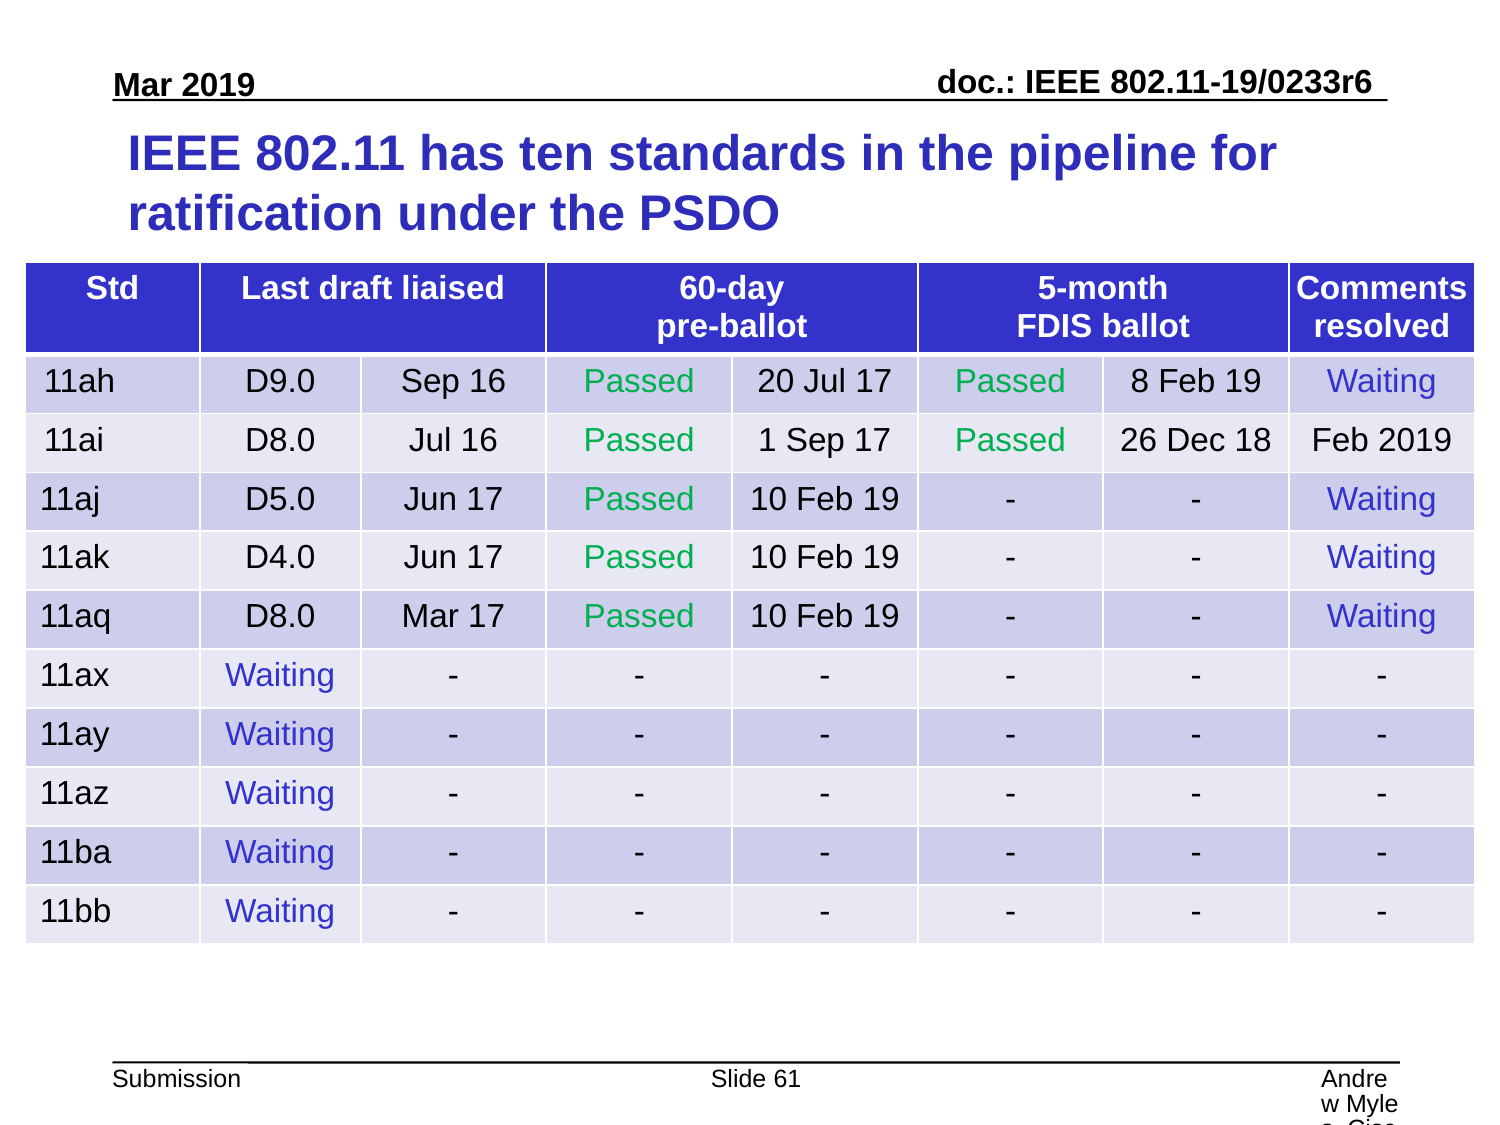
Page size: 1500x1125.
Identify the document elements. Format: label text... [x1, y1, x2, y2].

table_cell D8.0 [201, 591, 360, 648]
table_cell - [1104, 709, 1288, 766]
table_cell - [919, 650, 1102, 707]
table_cell - [1104, 532, 1288, 589]
table_cell Waiting [201, 768, 360, 825]
table_cell Passed [547, 473, 731, 530]
table_cell - [1290, 650, 1474, 707]
table_cell D8.0 [201, 414, 360, 472]
table_cell Jul 16 [362, 414, 545, 472]
table_cell 8 Feb 19 [1104, 357, 1288, 413]
table_cell 10 Feb 19 [733, 473, 917, 530]
title IEEE 802.11 has ten standards in the pipeline for ratification under the PSDO [112, 112, 1388, 262]
table_cell Sep 16 [362, 357, 545, 413]
table_cell - [1104, 827, 1288, 884]
table_header Comments resolved [1290, 263, 1474, 352]
table_cell - [1104, 768, 1288, 825]
table_cell Waiting [201, 827, 360, 884]
table_cell - [362, 827, 545, 884]
table_cell - [1290, 886, 1474, 943]
table_cell Waiting [1290, 532, 1474, 589]
table_cell 1 Sep 17 [733, 414, 917, 472]
table_cell 11ak [26, 532, 199, 589]
table_cell - [1290, 827, 1474, 884]
table_cell Passed [919, 414, 1102, 472]
table_cell - [733, 827, 917, 884]
table_cell 11ah [26, 357, 199, 413]
table_cell - [547, 827, 731, 884]
table_cell - [919, 827, 1102, 884]
table_cell 26 Dec 18 [1104, 414, 1288, 472]
table_cell - [919, 768, 1102, 825]
table_cell 20 Jul 17 [733, 357, 917, 413]
table_cell Passed [547, 591, 731, 648]
table_cell Waiting [1290, 473, 1474, 530]
table_cell Jun 17 [362, 473, 545, 530]
table_cell D5.0 [201, 473, 360, 530]
table_cell - [547, 768, 731, 825]
table_cell - [362, 650, 545, 707]
table_cell - [1104, 473, 1288, 530]
table_cell Passed [547, 414, 731, 472]
table_cell Passed [919, 357, 1102, 413]
table_cell 10 Feb 19 [733, 532, 917, 589]
footer Andrew Myles, Cisco [1320, 1061, 1402, 1093]
table_cell - [1290, 709, 1474, 766]
table_header 60-day pre-ballot [547, 263, 917, 352]
slide_number Slide 61 [709, 1061, 803, 1093]
table_cell 11az [26, 768, 199, 825]
table_cell - [547, 709, 731, 766]
table_cell - [919, 591, 1102, 648]
table_cell - [362, 886, 545, 943]
table_cell - [1104, 886, 1288, 943]
table_cell - [1290, 768, 1474, 825]
table_cell 11aj [26, 473, 199, 530]
table_cell 11bb [26, 886, 199, 943]
table_cell - [733, 650, 917, 707]
table_cell - [362, 768, 545, 825]
table_header Last draft liaised [201, 263, 545, 352]
table_cell 11ai [26, 414, 199, 472]
table_cell - [1104, 591, 1288, 648]
table_cell - [733, 768, 917, 825]
table_cell Jun 17 [362, 532, 545, 589]
table_header 5-month FDIS ballot [919, 263, 1288, 352]
table_cell Waiting [1290, 591, 1474, 648]
table_cell 11ba [26, 827, 199, 884]
table_cell Passed [547, 357, 731, 413]
table_cell - [362, 709, 545, 766]
table_cell Mar 17 [362, 591, 545, 648]
table_cell Passed [547, 532, 731, 589]
table_header Std [26, 263, 199, 352]
table_cell Feb 2019 [1290, 414, 1474, 472]
table_cell Waiting [201, 650, 360, 707]
table_cell - [919, 709, 1102, 766]
table_cell 11aq [26, 591, 199, 648]
table_cell Waiting [1290, 357, 1474, 413]
table_cell - [547, 886, 731, 943]
table_cell 11ay [26, 709, 199, 766]
table_cell - [1104, 650, 1288, 707]
table_cell 11ax [26, 650, 199, 707]
table_cell - [919, 886, 1102, 943]
table_cell - [733, 709, 917, 766]
table_cell 10 Feb 19 [733, 591, 917, 648]
table_cell - [733, 886, 917, 943]
table_cell Waiting [201, 886, 360, 943]
table_cell D9.0 [201, 357, 360, 413]
table_cell - [919, 532, 1102, 589]
table_cell D4.0 [201, 532, 360, 589]
table_cell - [547, 650, 731, 707]
table_cell Waiting [201, 709, 360, 766]
table_cell - [919, 473, 1102, 530]
